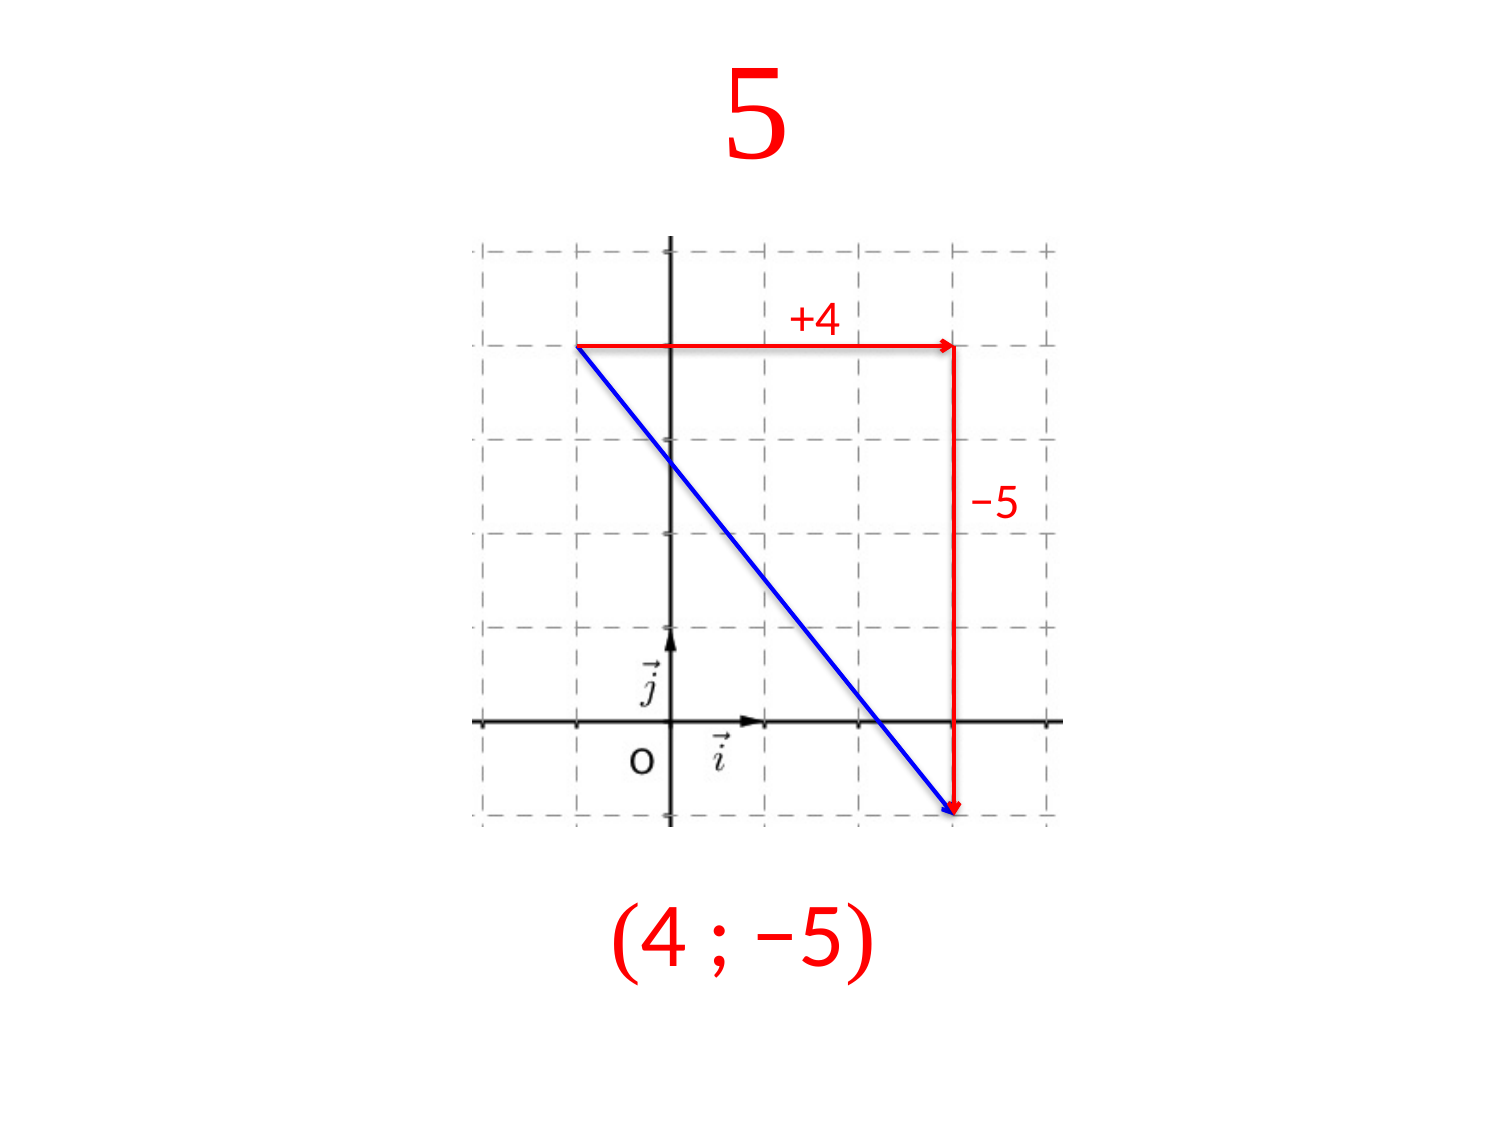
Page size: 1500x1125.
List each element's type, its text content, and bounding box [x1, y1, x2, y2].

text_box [576, 352, 949, 816]
text_box (4 ; −5) [595, 867, 901, 993]
text_box 5 [5, 0, 1500, 208]
picture [472, 235, 1064, 827]
